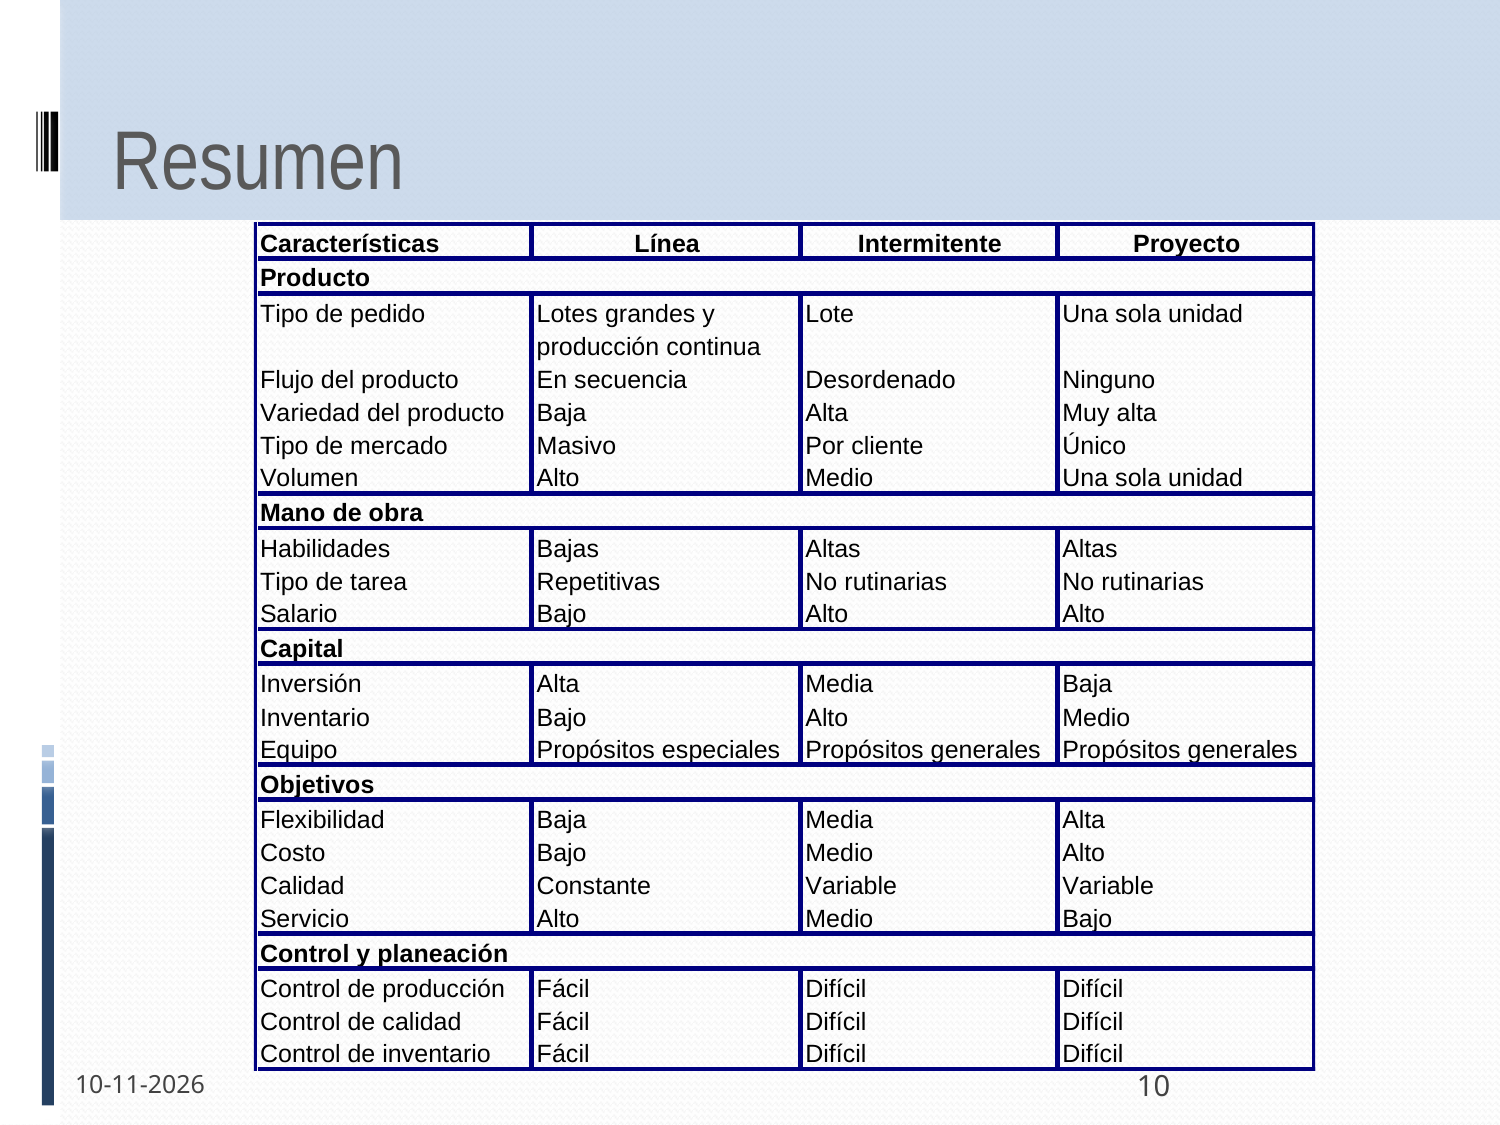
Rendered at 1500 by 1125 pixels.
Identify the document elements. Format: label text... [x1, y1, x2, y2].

title Resumen [111, 18, 1436, 207]
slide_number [75, 1042, 243, 1103]
picture [253, 222, 1316, 1071]
slide_number 10 [1045, 1083, 1171, 1107]
